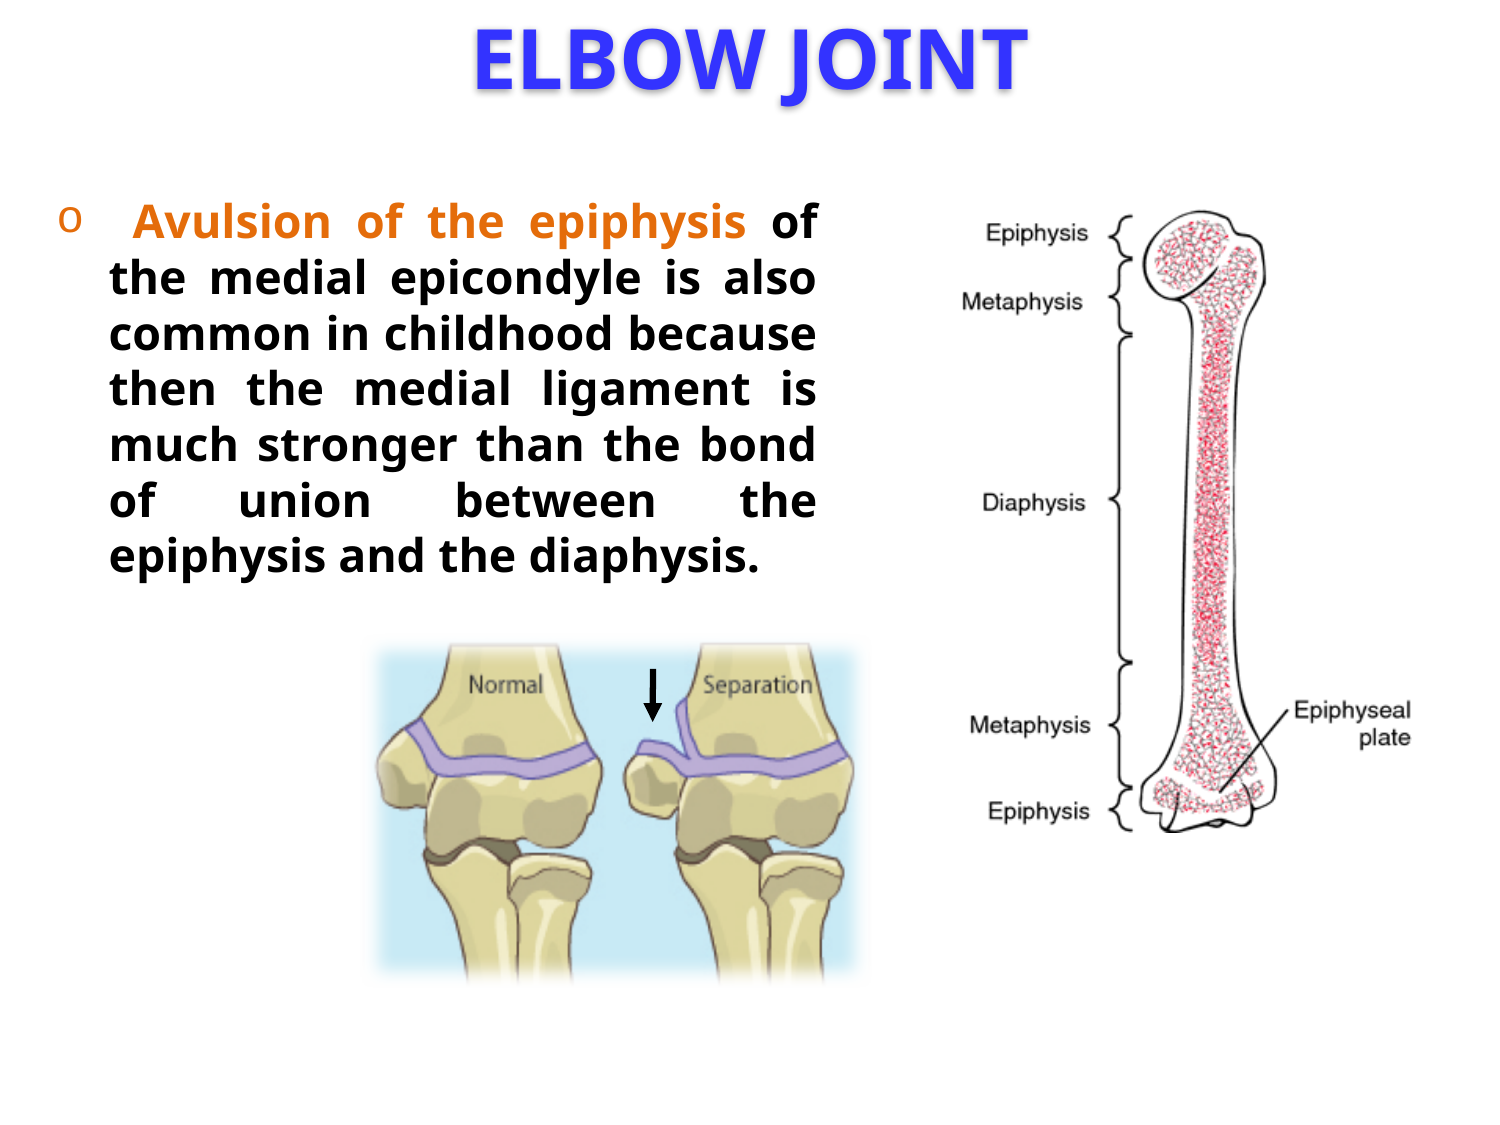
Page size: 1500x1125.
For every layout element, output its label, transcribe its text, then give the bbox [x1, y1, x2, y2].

title ELBOW JOINT [0, 11, 1500, 114]
picture [962, 207, 1412, 834]
list Avulsion of the epiphysis of the medial epicondyle is also common in childhood because then the medial ligament is much stronger than the bond of union between the epiphysis and the diaphysis. [39, 182, 835, 612]
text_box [359, 633, 873, 988]
